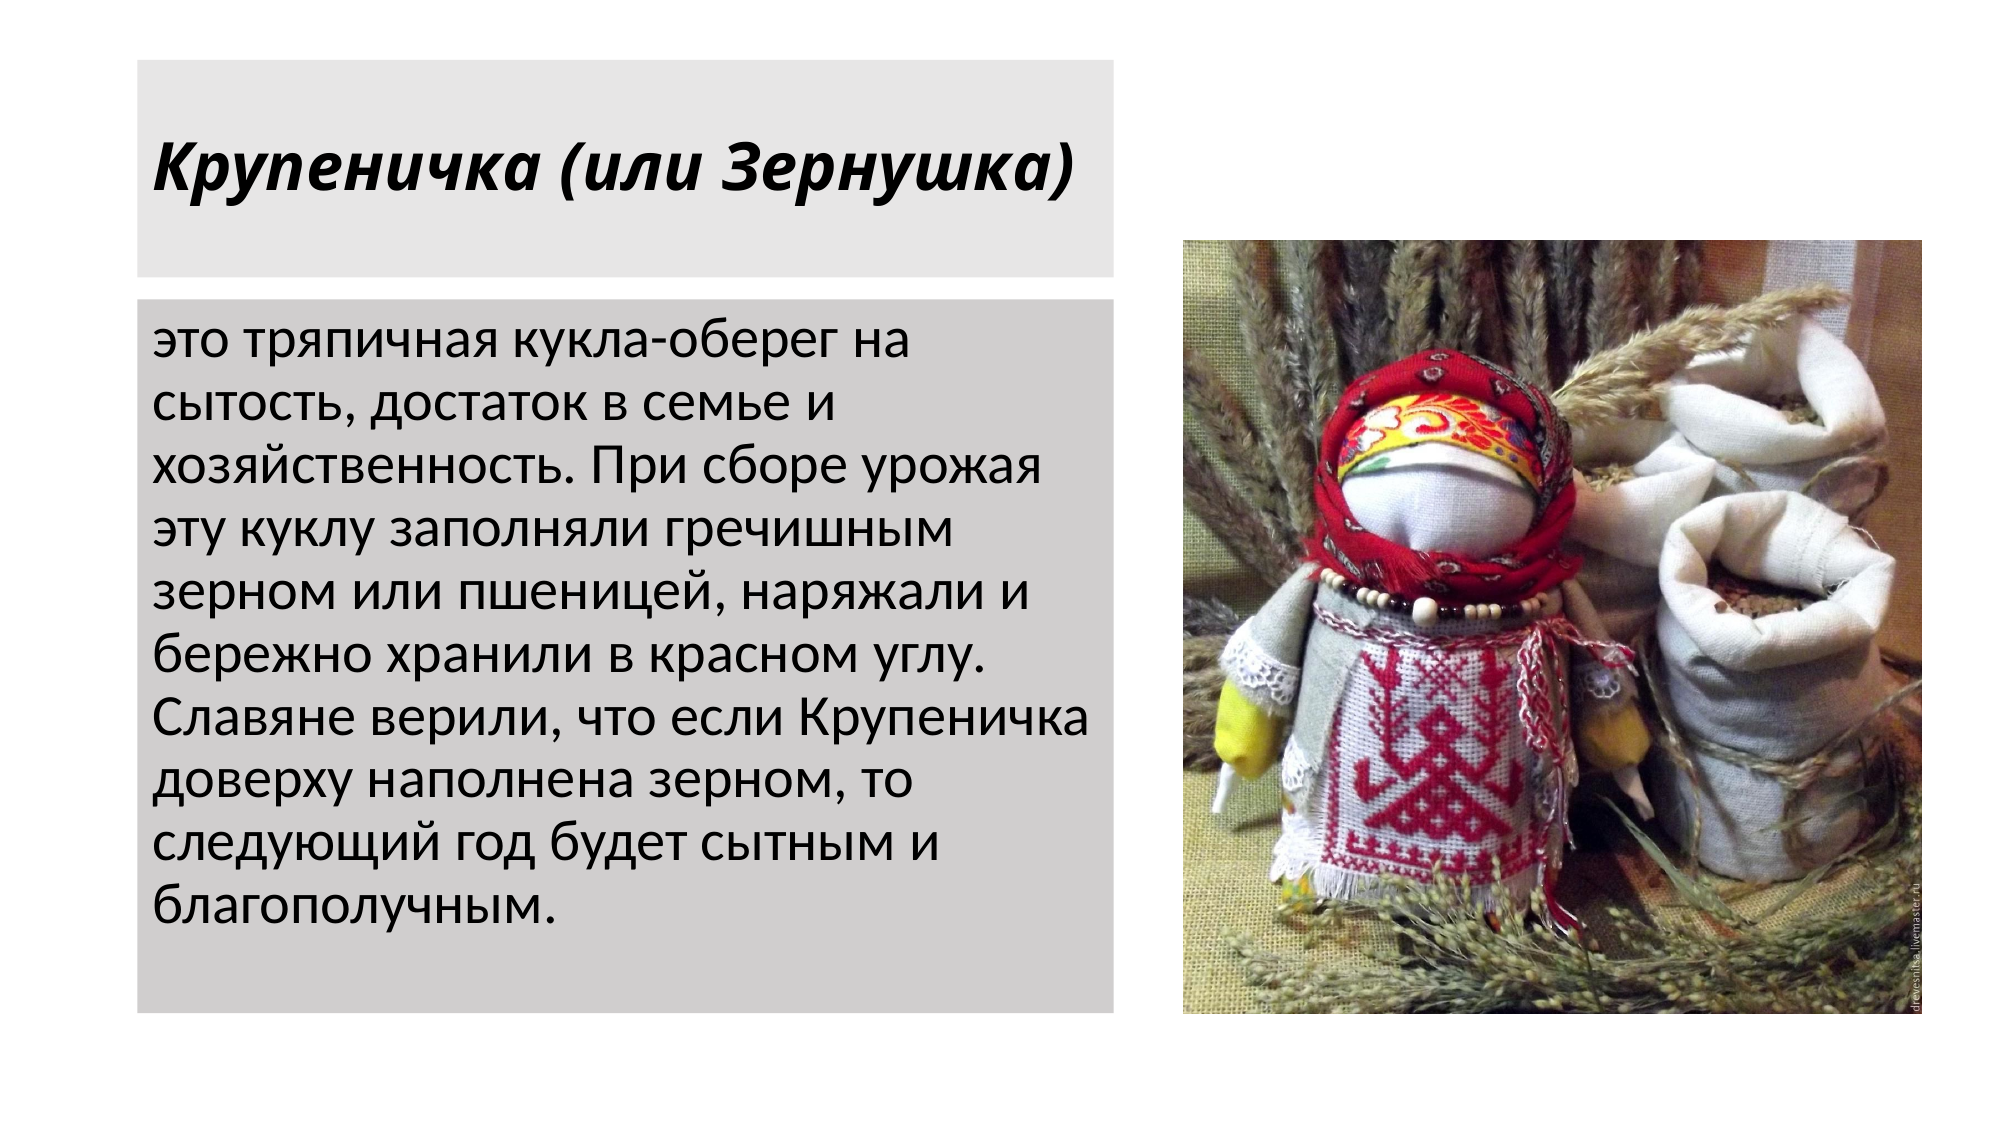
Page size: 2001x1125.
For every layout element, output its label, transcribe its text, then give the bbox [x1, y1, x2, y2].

list это тряпичная кукла-оберег на сытость, достаток в семье и хозяйственность. При сборе урожая эту куклу заполняли гречишным зерном или пшеницей, наряжали и бережно хранили в красном углу. Славяне верили, что если Крупеничка доверху наполнена зерном, то следующий год будет сытным и благополучным. [137, 299, 1114, 1014]
title Крупеничка (или Зернушка) [137, 59, 1114, 278]
picture [1183, 240, 1922, 1014]
